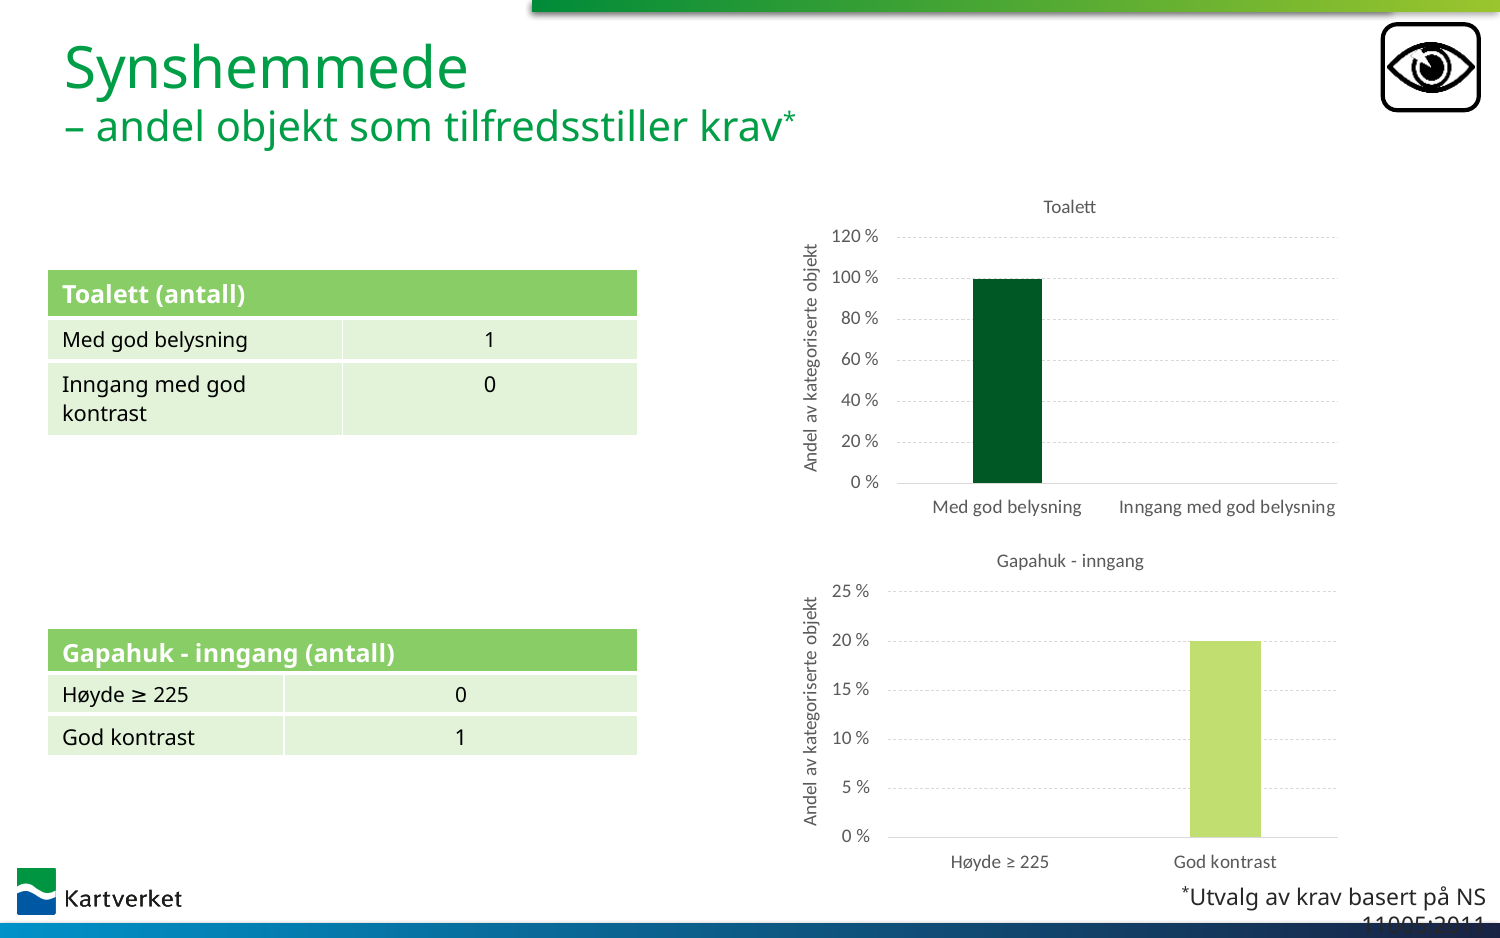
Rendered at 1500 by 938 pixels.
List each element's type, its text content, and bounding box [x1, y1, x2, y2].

text_box *Utvalg av krav basert på NS 11005:2011 [1068, 873, 1500, 938]
table_cell 1 [285, 716, 637, 755]
table_cell Med god belysning [48, 320, 342, 359]
text_box Synshemmede – andel objekt som tilfredsstiller krav* [49, 24, 1431, 158]
table_cell 1 [343, 320, 637, 359]
table_cell God kontrast [48, 716, 283, 755]
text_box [1382, 24, 1480, 111]
picture [791, 541, 1349, 880]
picture [791, 187, 1348, 526]
table_header Gapahuk - inngang (antall) [48, 629, 637, 671]
table_header Toalett (antall) [48, 270, 637, 316]
table_cell 0 [285, 675, 637, 712]
table_cell 0 [343, 363, 637, 435]
table_cell Inngang med god kontrast [48, 363, 342, 435]
table_cell Høyde ≥ 225 [48, 675, 283, 712]
